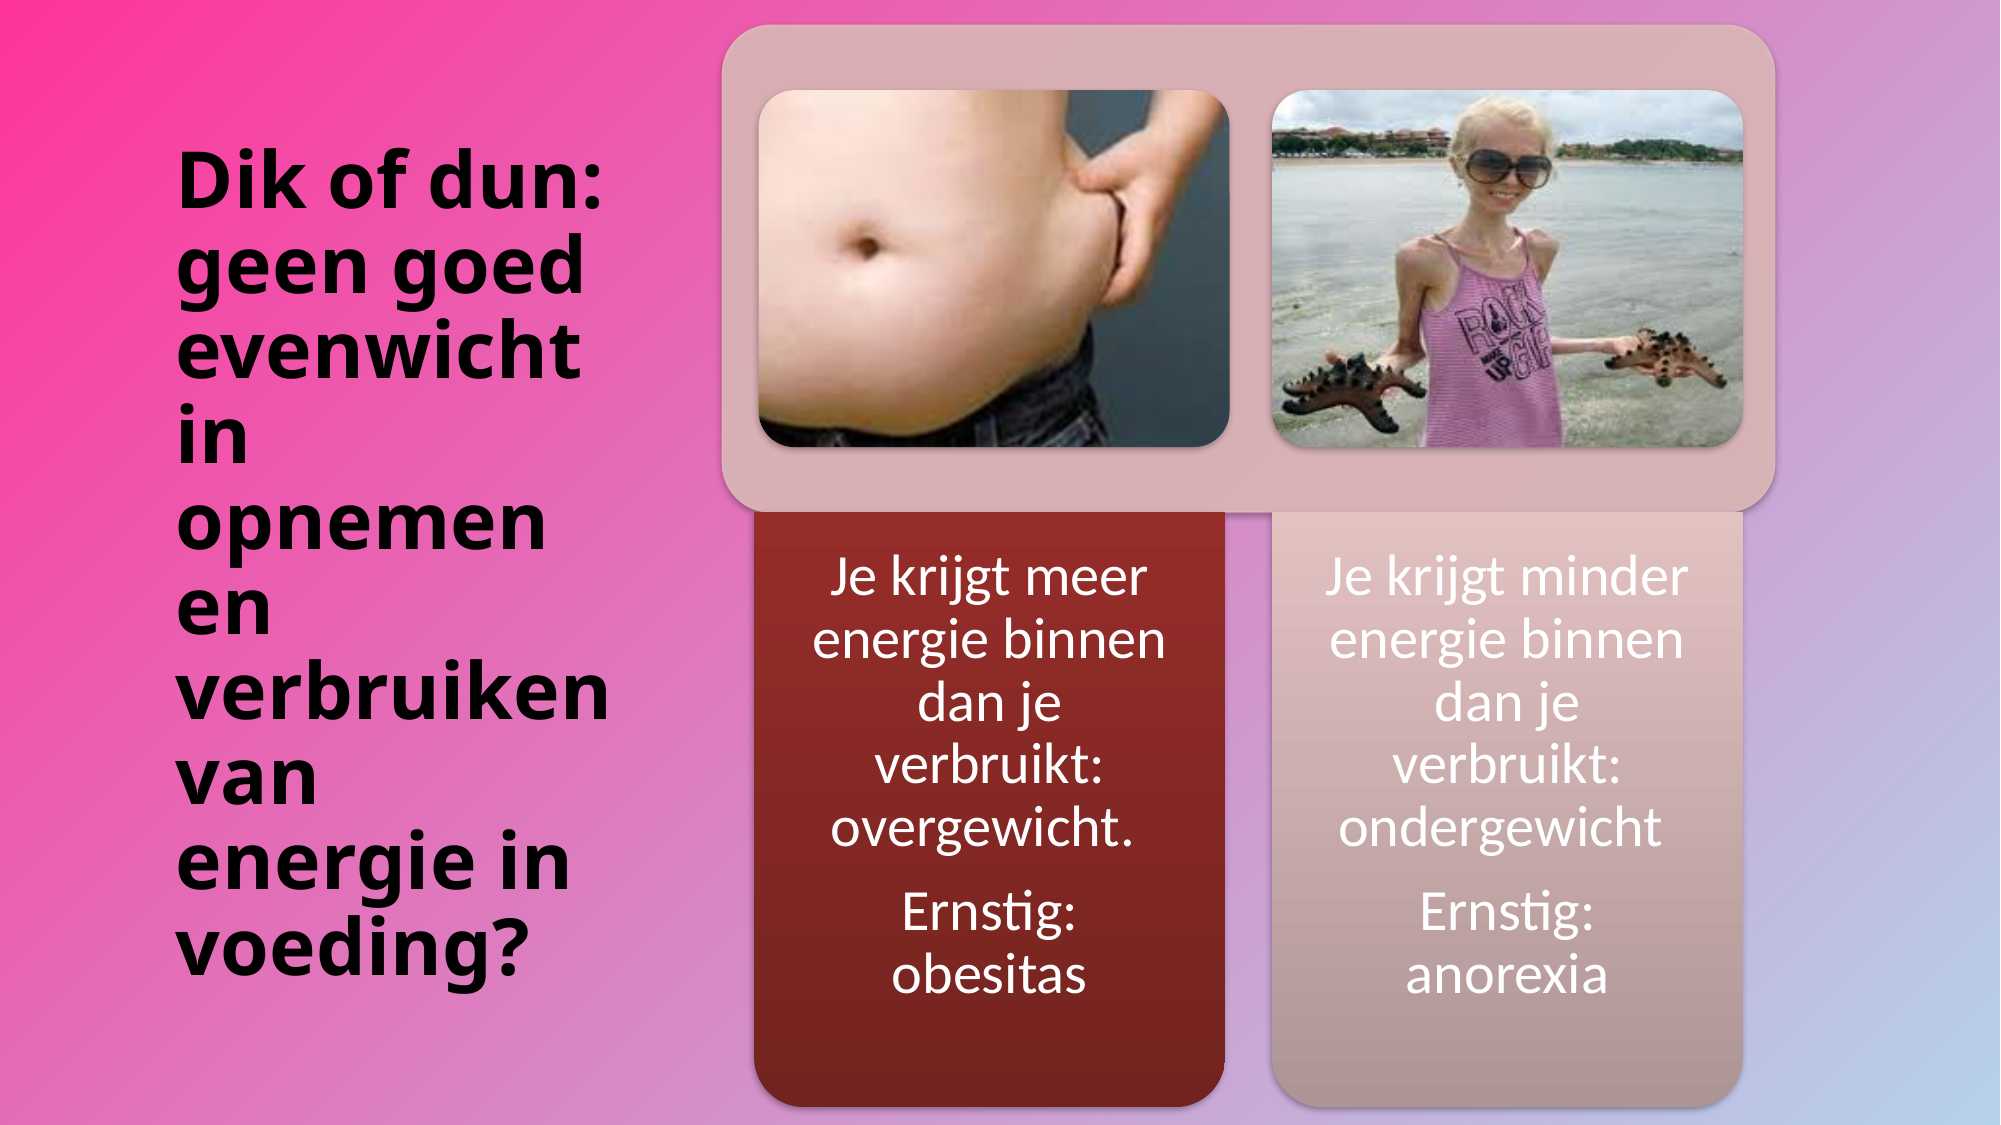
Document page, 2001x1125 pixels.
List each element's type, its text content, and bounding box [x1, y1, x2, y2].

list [722, 25, 1775, 1108]
title Dik of dun: geen goed evenwicht in opnemen en verbruiken van energie in voeding? [160, 42, 641, 1090]
